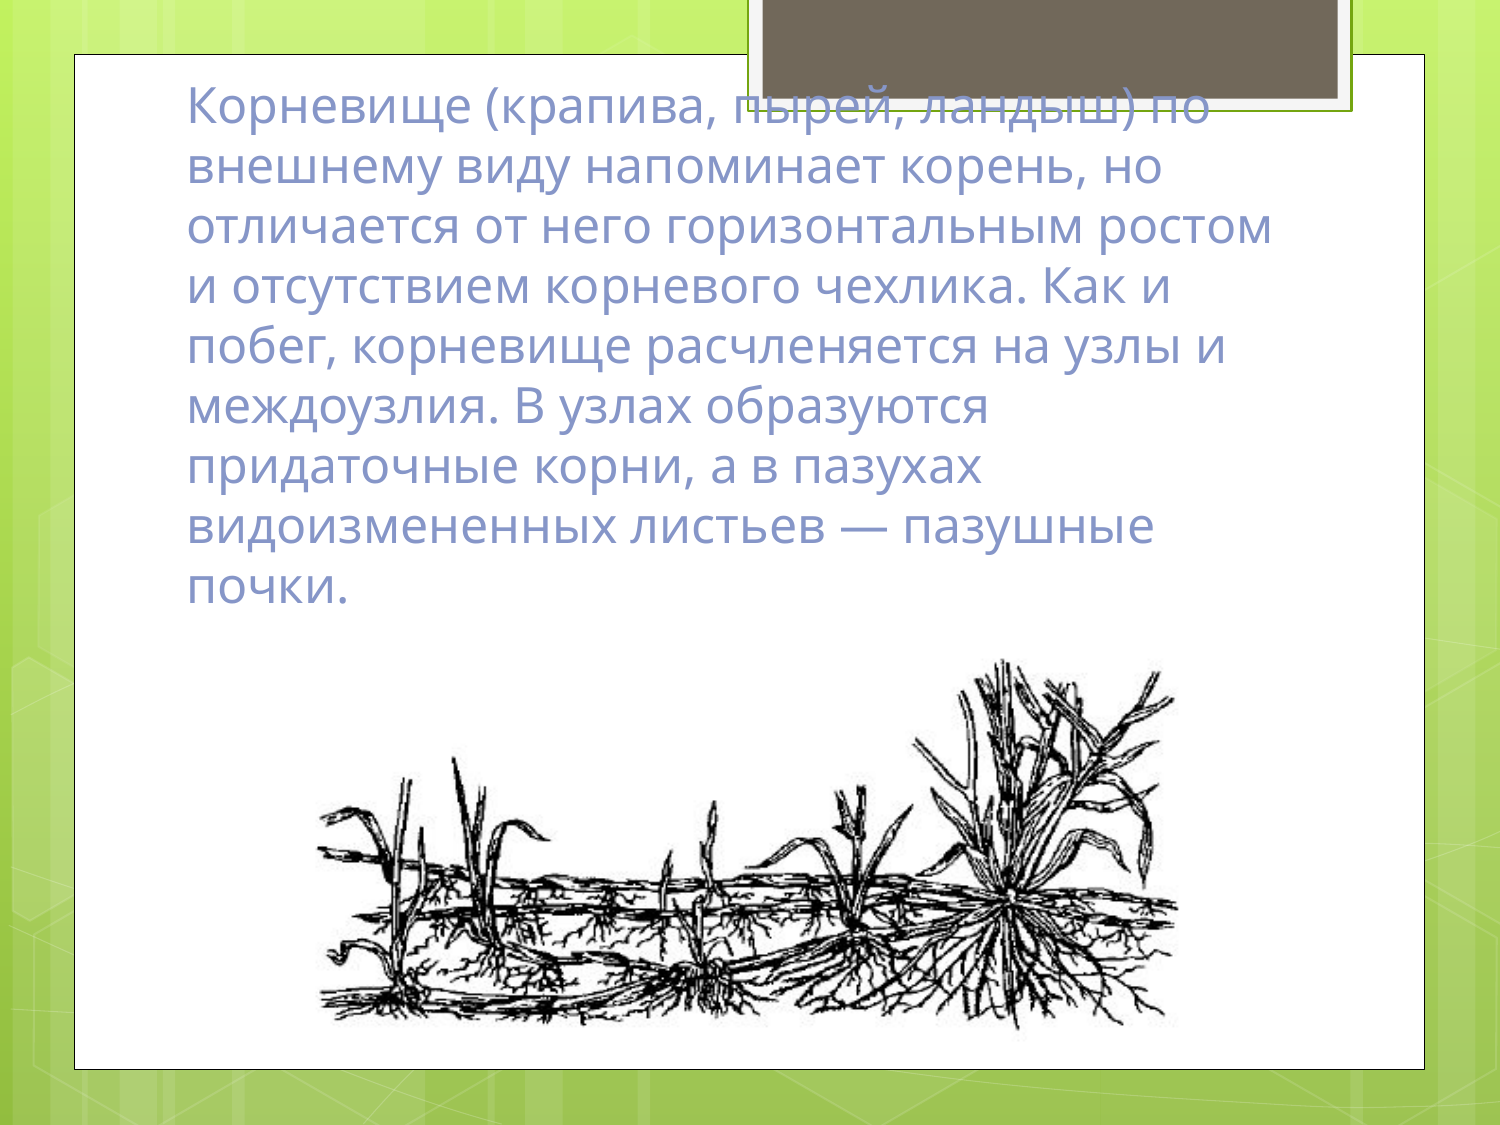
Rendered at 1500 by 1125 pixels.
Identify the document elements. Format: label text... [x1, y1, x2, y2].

picture [300, 644, 1188, 1048]
title Корневище (крапива, пырей, ландыш) по внешнему виду напоминает корень, но отличается от него горизонтальным ростом и отсутствием корневого чехлика. Как и побег, корневище расчленяется на узлы и междоузлия. В узлах образуются придаточные корни, а в пазухах видоизмененных листьев — пазушные почки. [171, 168, 1324, 622]
